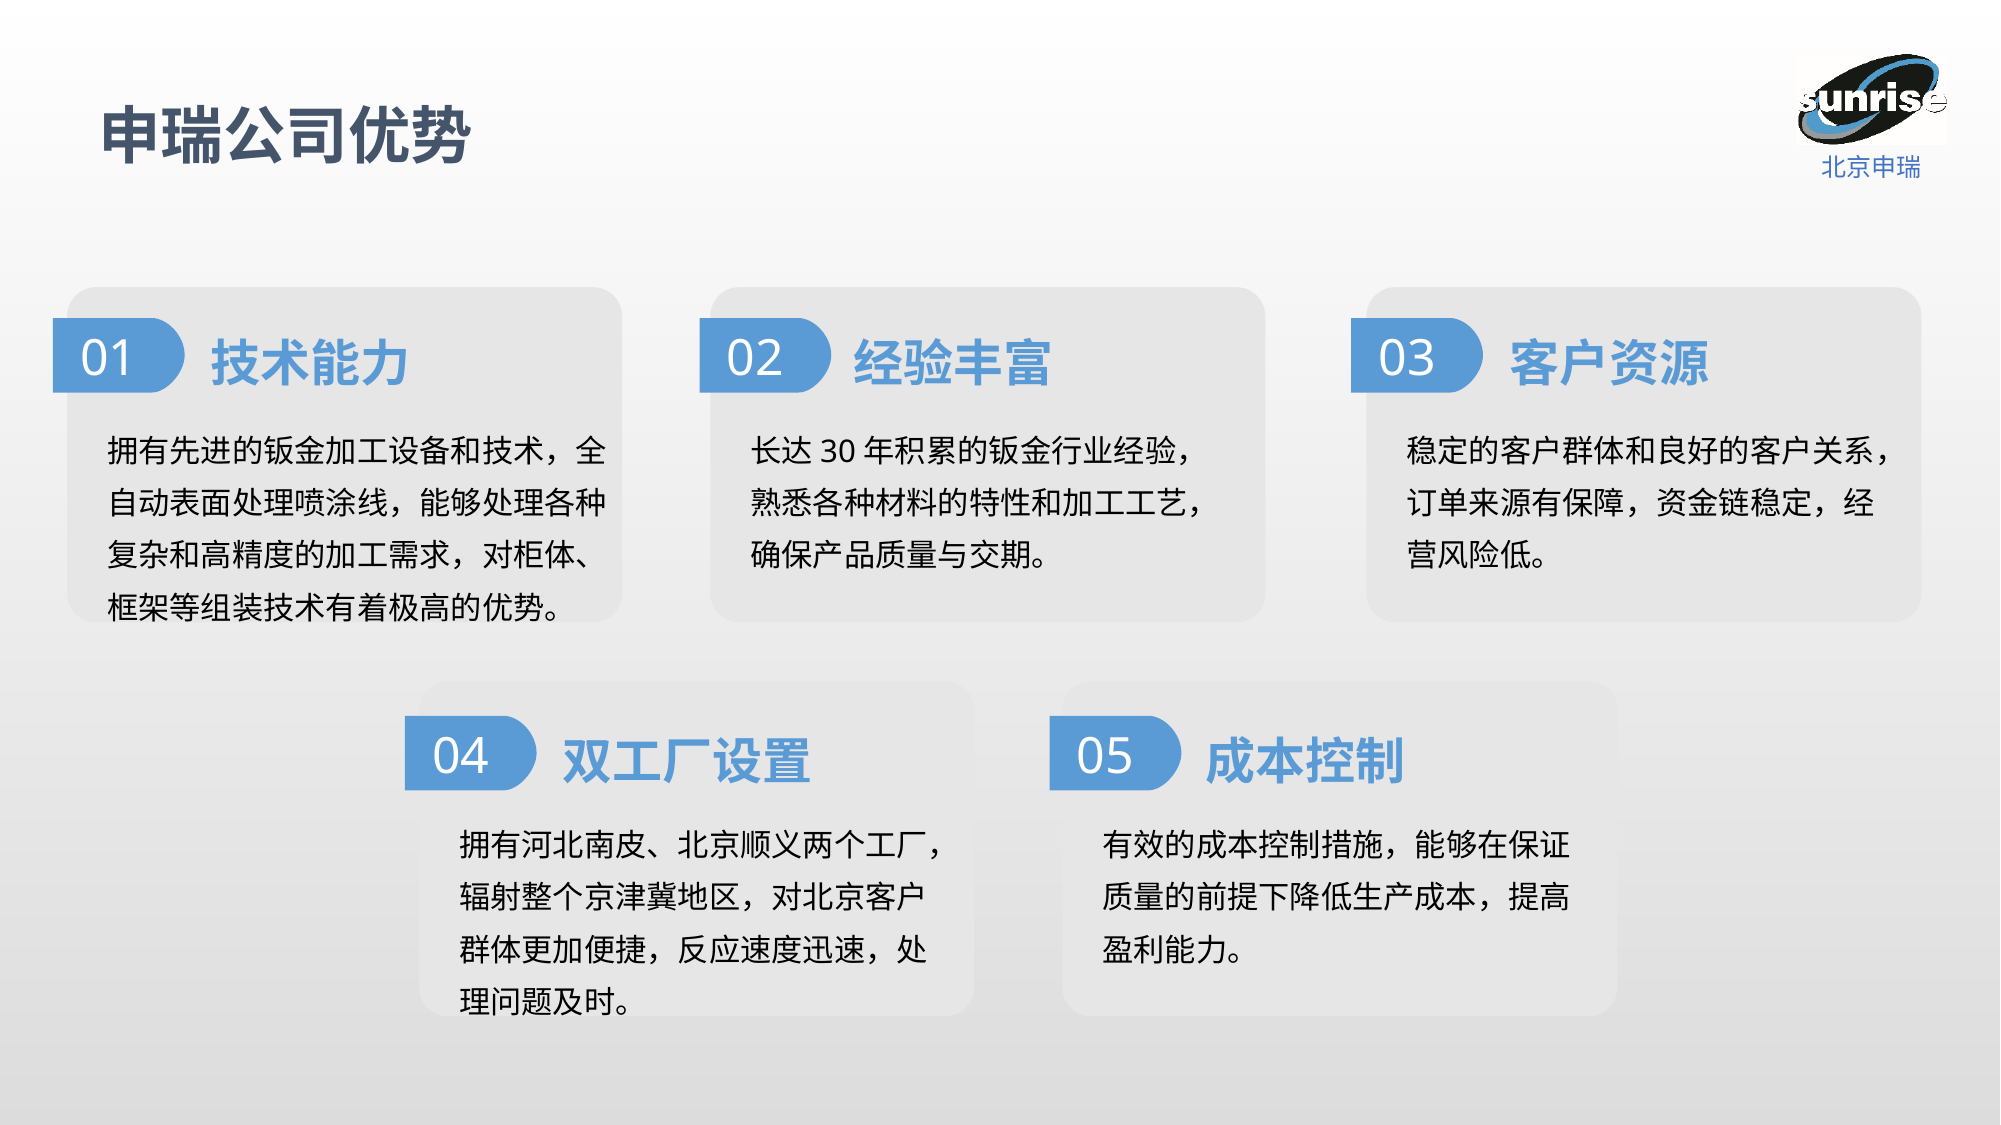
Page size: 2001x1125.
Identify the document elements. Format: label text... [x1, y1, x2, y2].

text_box 稳定的客户群体和良好的客户关系，订单来源有保障，资金链稳定，经营风险低。 [1406, 415, 1887, 594]
text_box 04 [390, 715, 531, 791]
text_box [710, 287, 1266, 623]
text_box 经验丰富 [853, 303, 1179, 408]
text_box 有效的成本控制措施，能够在保证质量的前提下降低生产成本，提高盈利能力。 [1102, 810, 1583, 988]
text_box 技术能力 [210, 303, 536, 408]
text_box 拥有先进的钣金加工设备和技术，全自动表面处理喷涂线，能够处理各种复杂和高精度的加工需求，对柜体、框架等组装技术有着极高的优势。 [107, 415, 623, 594]
text_box [531, 733, 537, 771]
text_box [1176, 734, 1182, 771]
text_box 01 [38, 317, 179, 393]
text_box 03 [1337, 317, 1477, 393]
text_box [1062, 681, 1618, 1017]
text_box [67, 287, 623, 623]
text_box 申瑞公司优势 [78, 43, 1922, 194]
text_box 客户资源 [1509, 303, 1835, 408]
text_box 02 [685, 317, 825, 393]
text_box [825, 334, 832, 375]
text_box 拥有河北南皮、北京顺义两个工厂，辐射整个京津冀地区，对北京客户群体更加便捷，反应速度迅速，处理问题及时。 [459, 810, 940, 988]
text_box [419, 681, 975, 1017]
text_box [1366, 287, 1922, 623]
picture [1922, 54, 1947, 145]
text_box 05 [1035, 715, 1176, 791]
text_box 成本控制 [1205, 700, 1531, 806]
text_box 长达30年积累的钣金行业经验，熟悉各种材料的特性和加工工艺，确保产品质量与交期。 [750, 415, 1231, 594]
text_box 双工厂设置 [562, 700, 888, 806]
text_box [179, 335, 185, 374]
text_box [1477, 335, 1483, 374]
